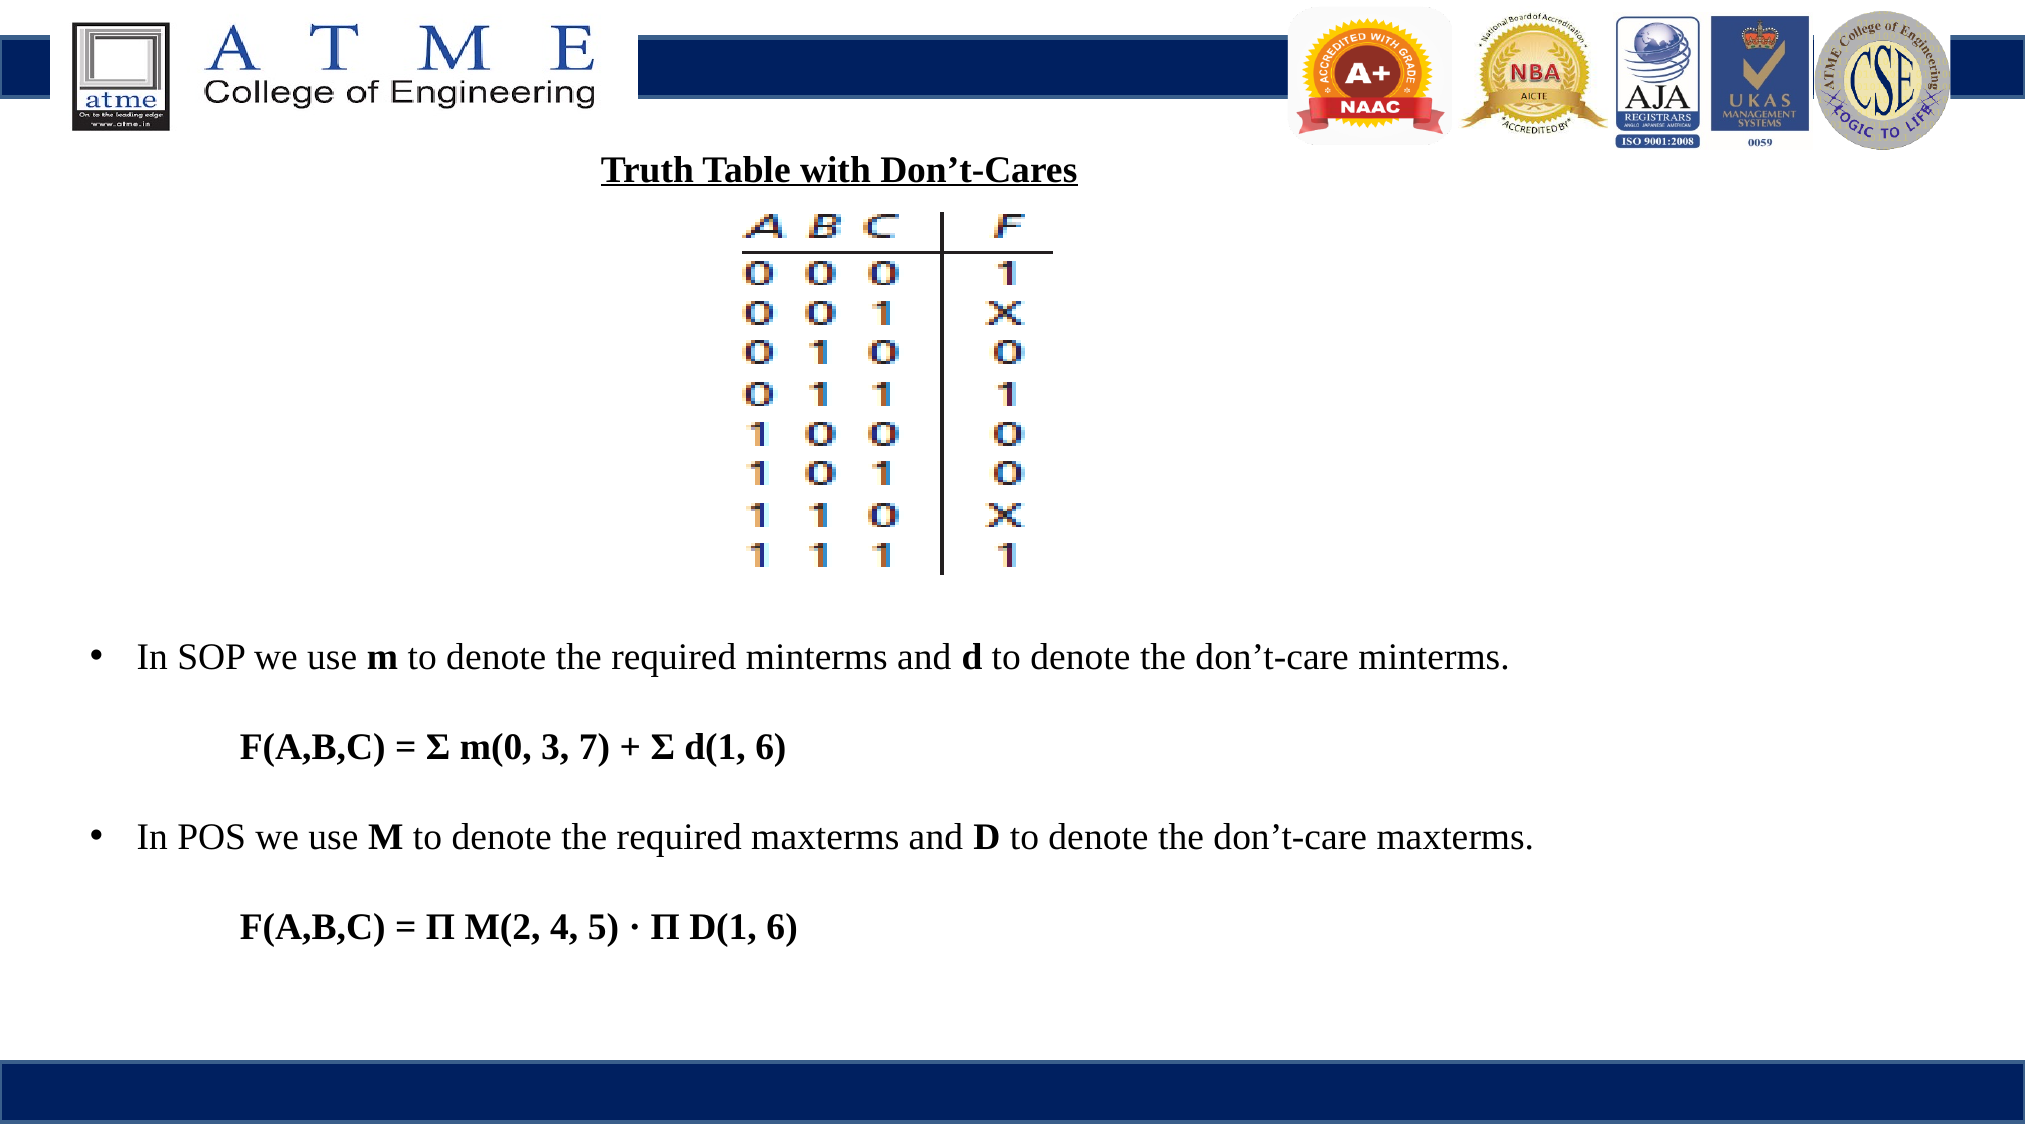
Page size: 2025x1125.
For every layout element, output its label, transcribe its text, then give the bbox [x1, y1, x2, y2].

picture [1287, 6, 1813, 150]
picture [1814, 9, 1951, 151]
picture [50, 0, 638, 150]
text_box In SOP we use m to denote the required minterms and d to denote the don’t-care minterms. F(A,B,C) = Σ m(0, 3, 7) + Σ d(1, 6) In POS we use M to denote the required maxterms and D to denote the don’t-care maxterms. F(A,B,C) = Π M(2, 4, 5) · Π D(1, 6) [75, 624, 1925, 1000]
picture [742, 212, 1054, 576]
text_box Truth Table with Don’t-Cares [574, 137, 1188, 198]
